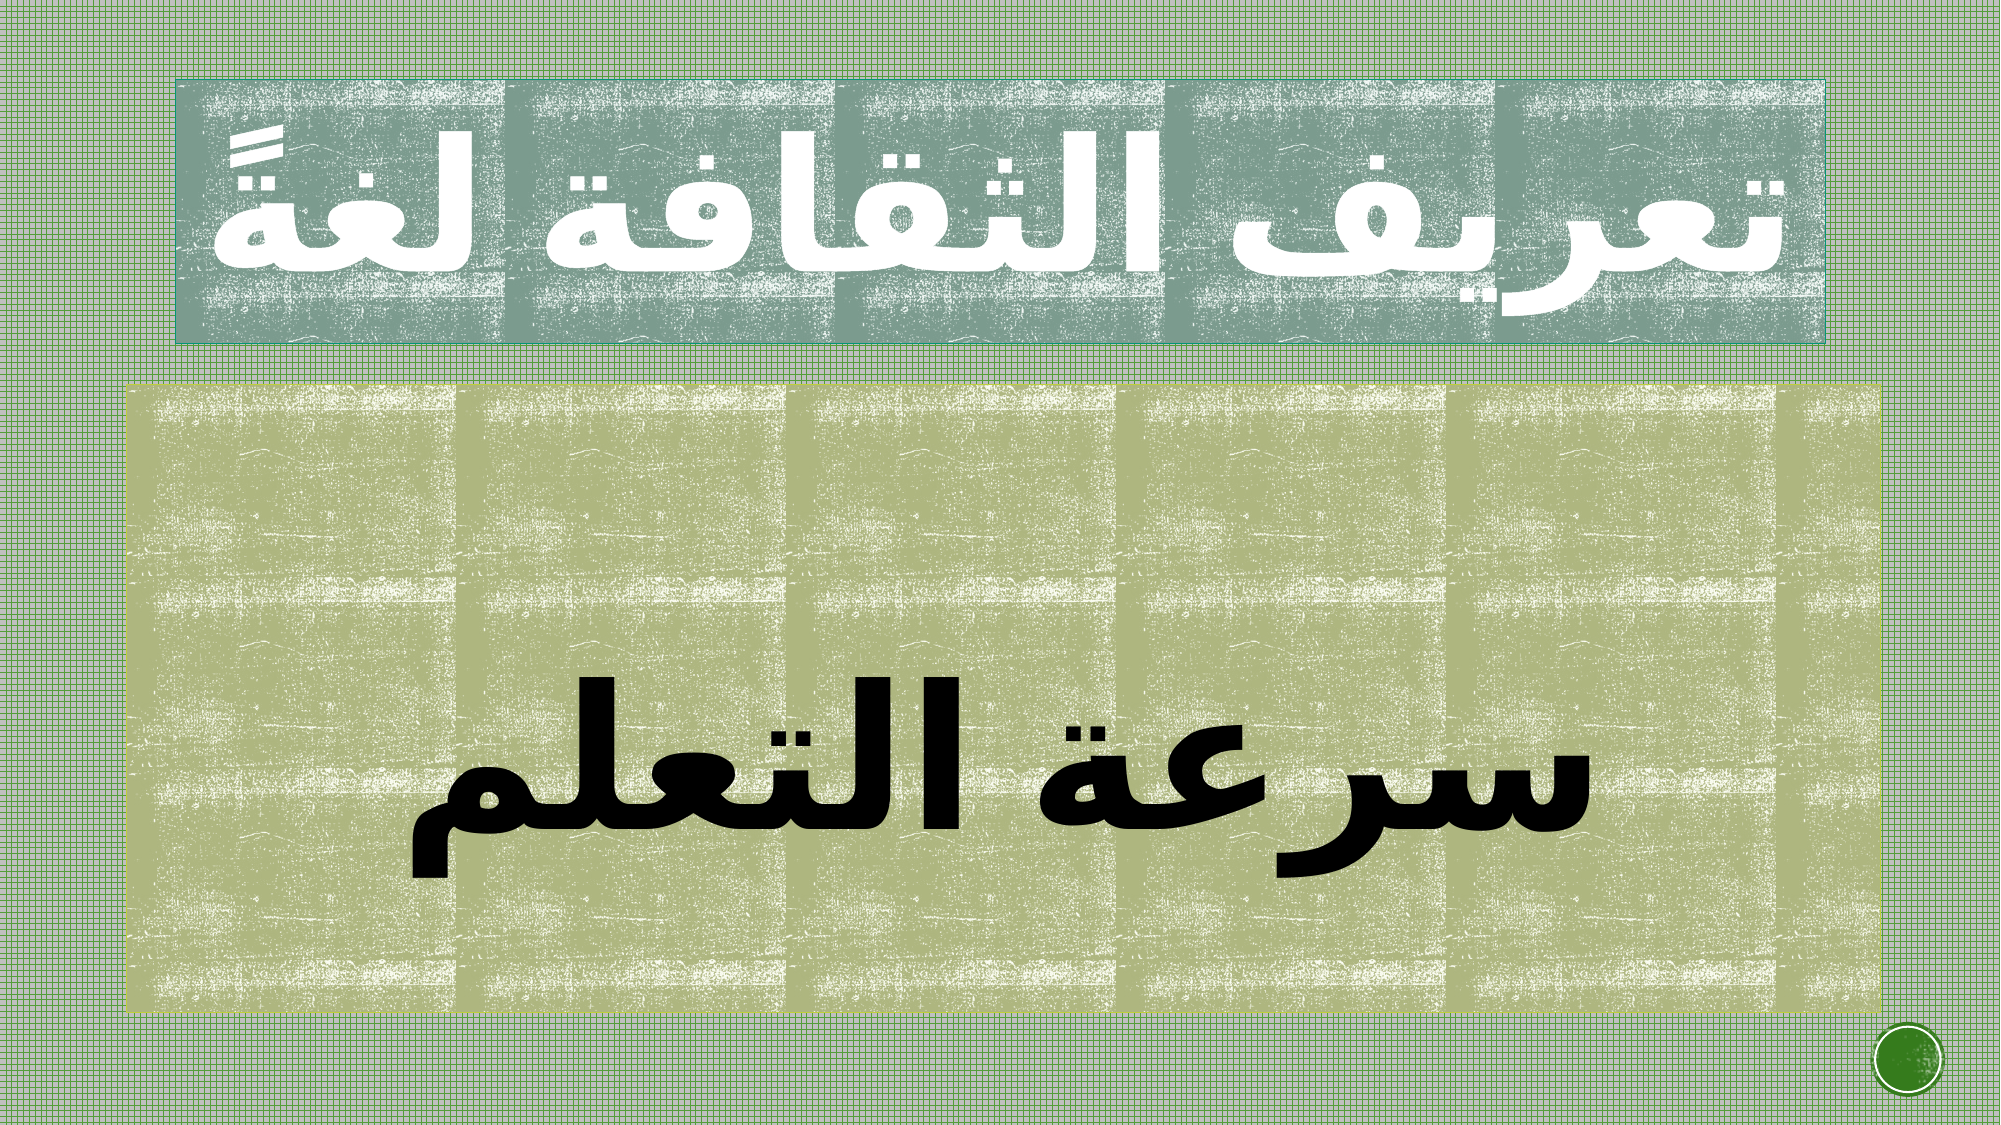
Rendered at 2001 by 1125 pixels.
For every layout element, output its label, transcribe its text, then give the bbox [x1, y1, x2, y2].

title تعريف الثقافة لغةً [175, 79, 1826, 344]
list سرعة التعلم [126, 384, 1881, 1013]
